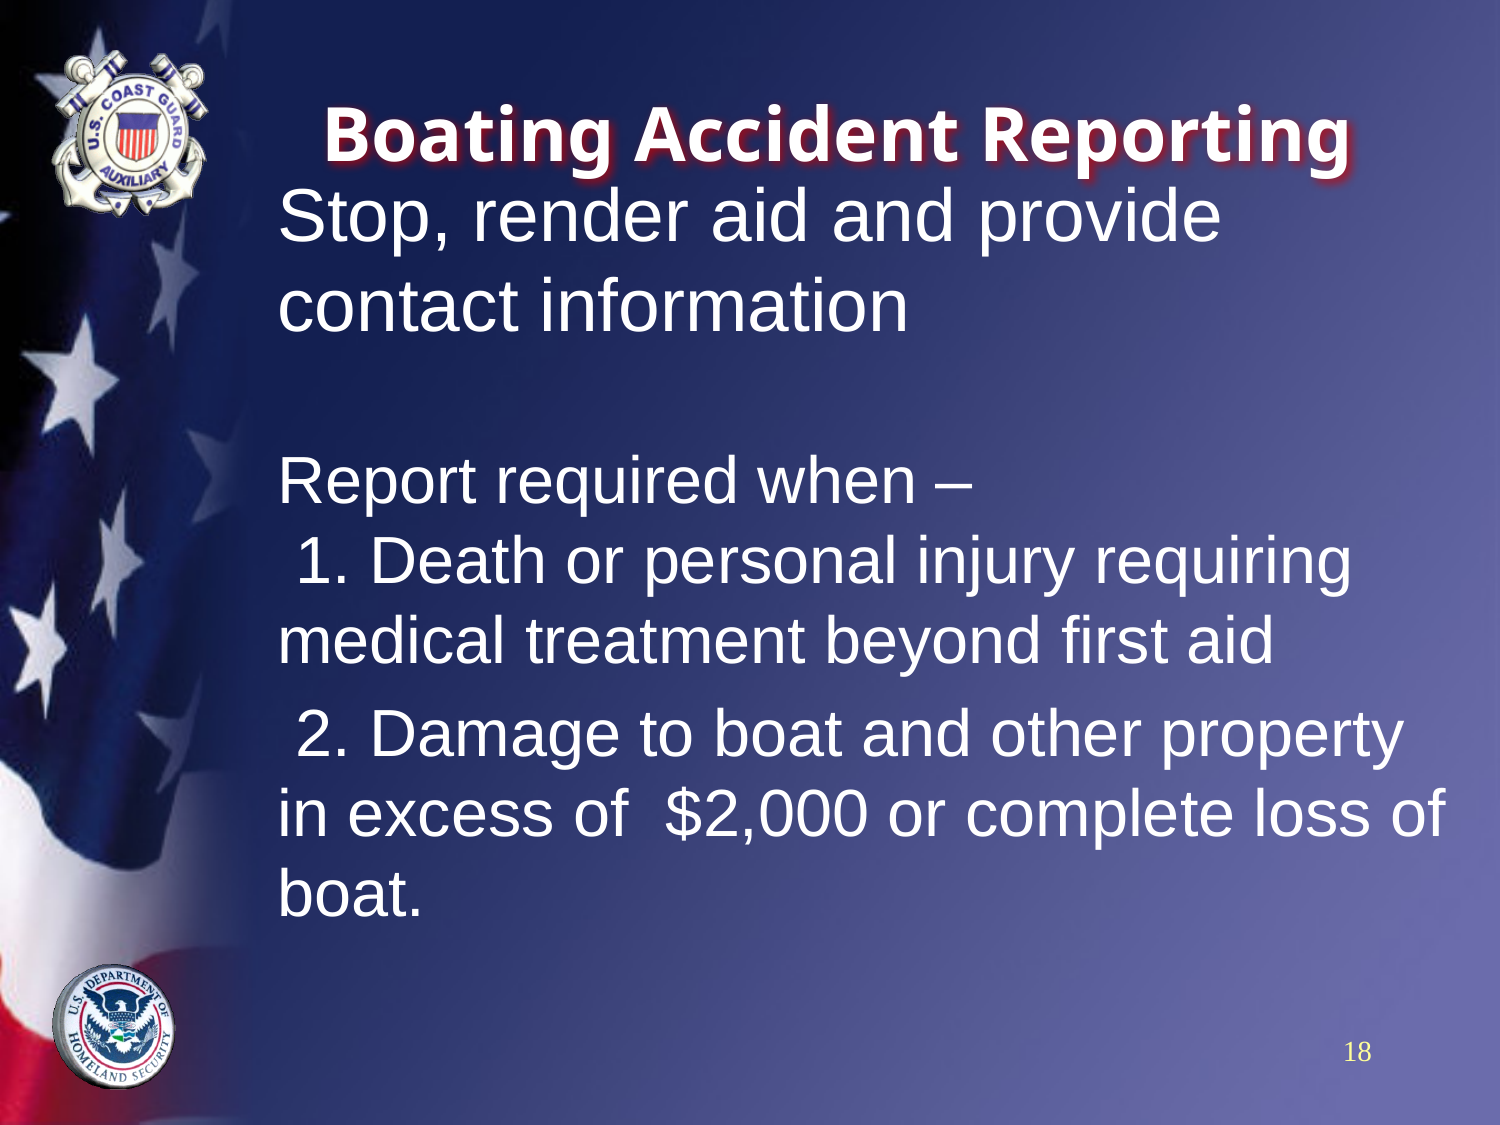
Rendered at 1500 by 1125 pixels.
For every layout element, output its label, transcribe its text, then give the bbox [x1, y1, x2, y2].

text_box Stop, render aid and provide contact information Report required when – 1. Death or personal injury requiring medical treatment beyond first aid 2. Damage to boat and other property in excess of $2,000 or complete loss of boat. [262, 159, 1475, 1031]
picture [0, 0, 1500, 1125]
slide_number 18 [1074, 1031, 1388, 1100]
title Boating Accident Reporting [225, 37, 1450, 225]
